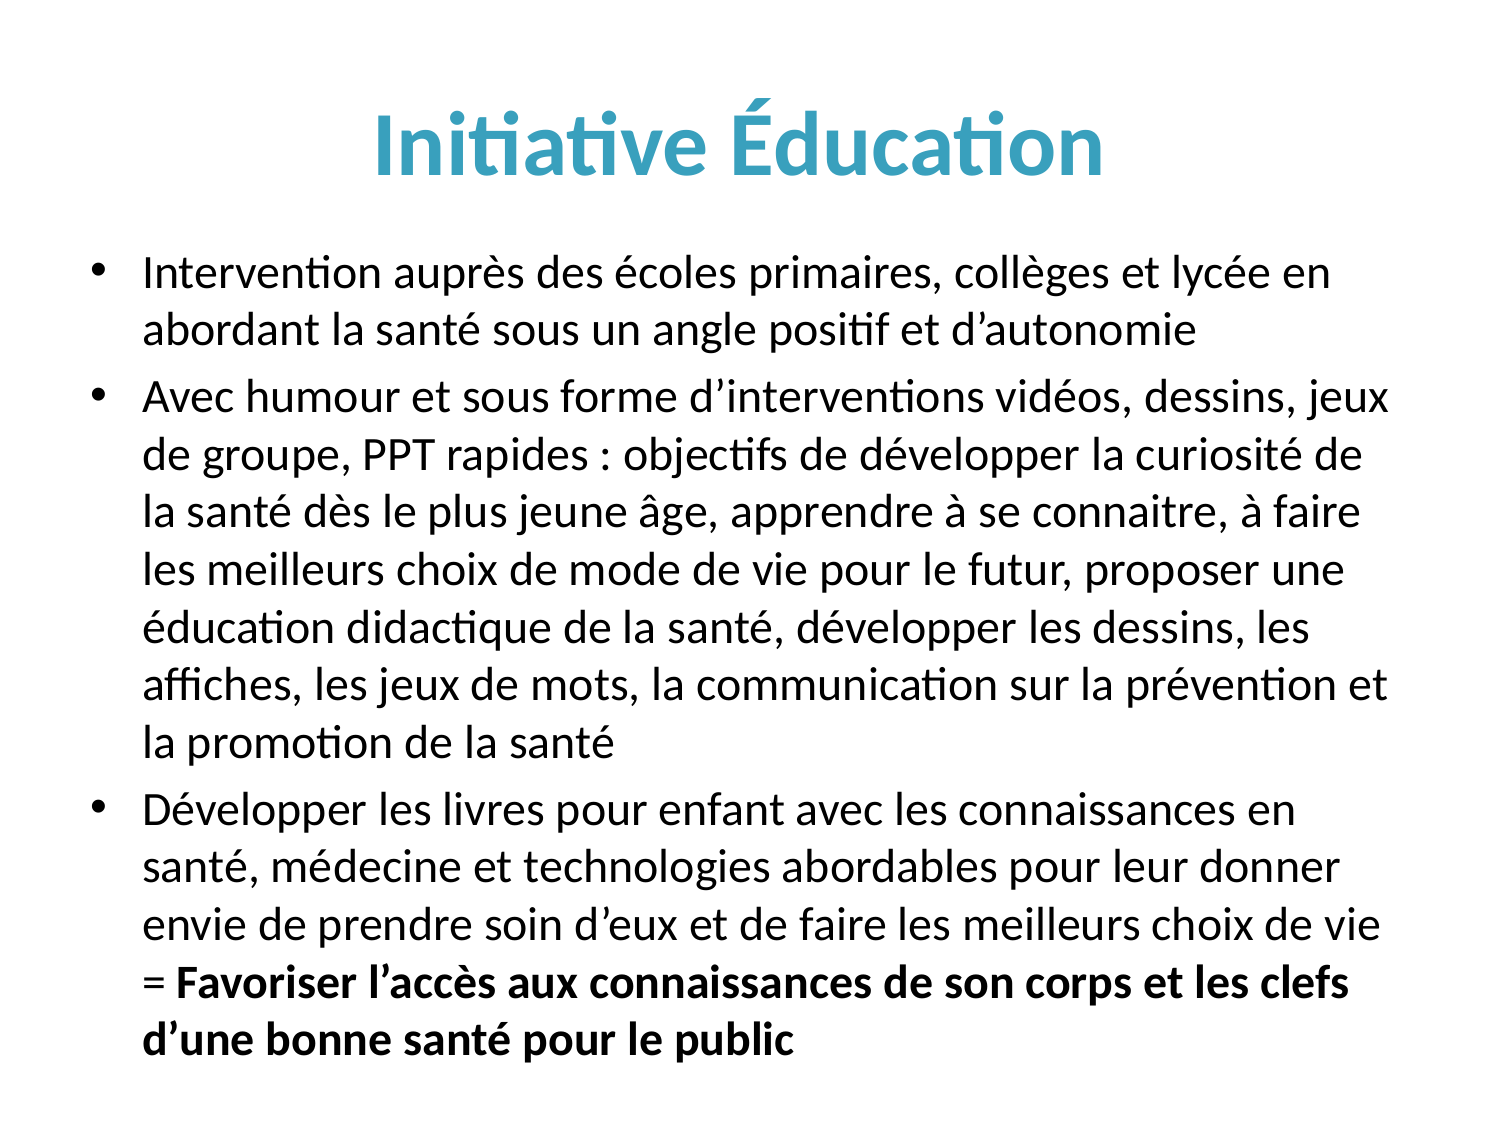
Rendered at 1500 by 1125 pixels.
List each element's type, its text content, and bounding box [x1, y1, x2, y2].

list Intervention auprès des écoles primaires, collèges et lycée en abordant la santé sous un angle positif et d’autonomie Avec humour et sous forme d’interventions vidéos, dessins, jeux de groupe, PPT rapides : objectifs de développer la curiosité de la santé dès le plus jeune âge, apprendre à se connaitre, à faire les meilleurs choix de mode de vie pour le futur, proposer une éducation didactique de la santé, développer les dessins, les affiches, les jeux de mots, la communication sur la prévention et la promotion de la santé Développer les livres pour enfant avec les connaissances en santé, médecine et technologies abordables pour leur donner envie de prendre soin d’eux et de faire les meilleurs choix de vie = Favoriser l’accès aux connaissances de son corps et les clefs d’une bonne santé pour le public [75, 232, 1425, 1089]
title Initiative Éducation [75, 45, 1425, 232]
